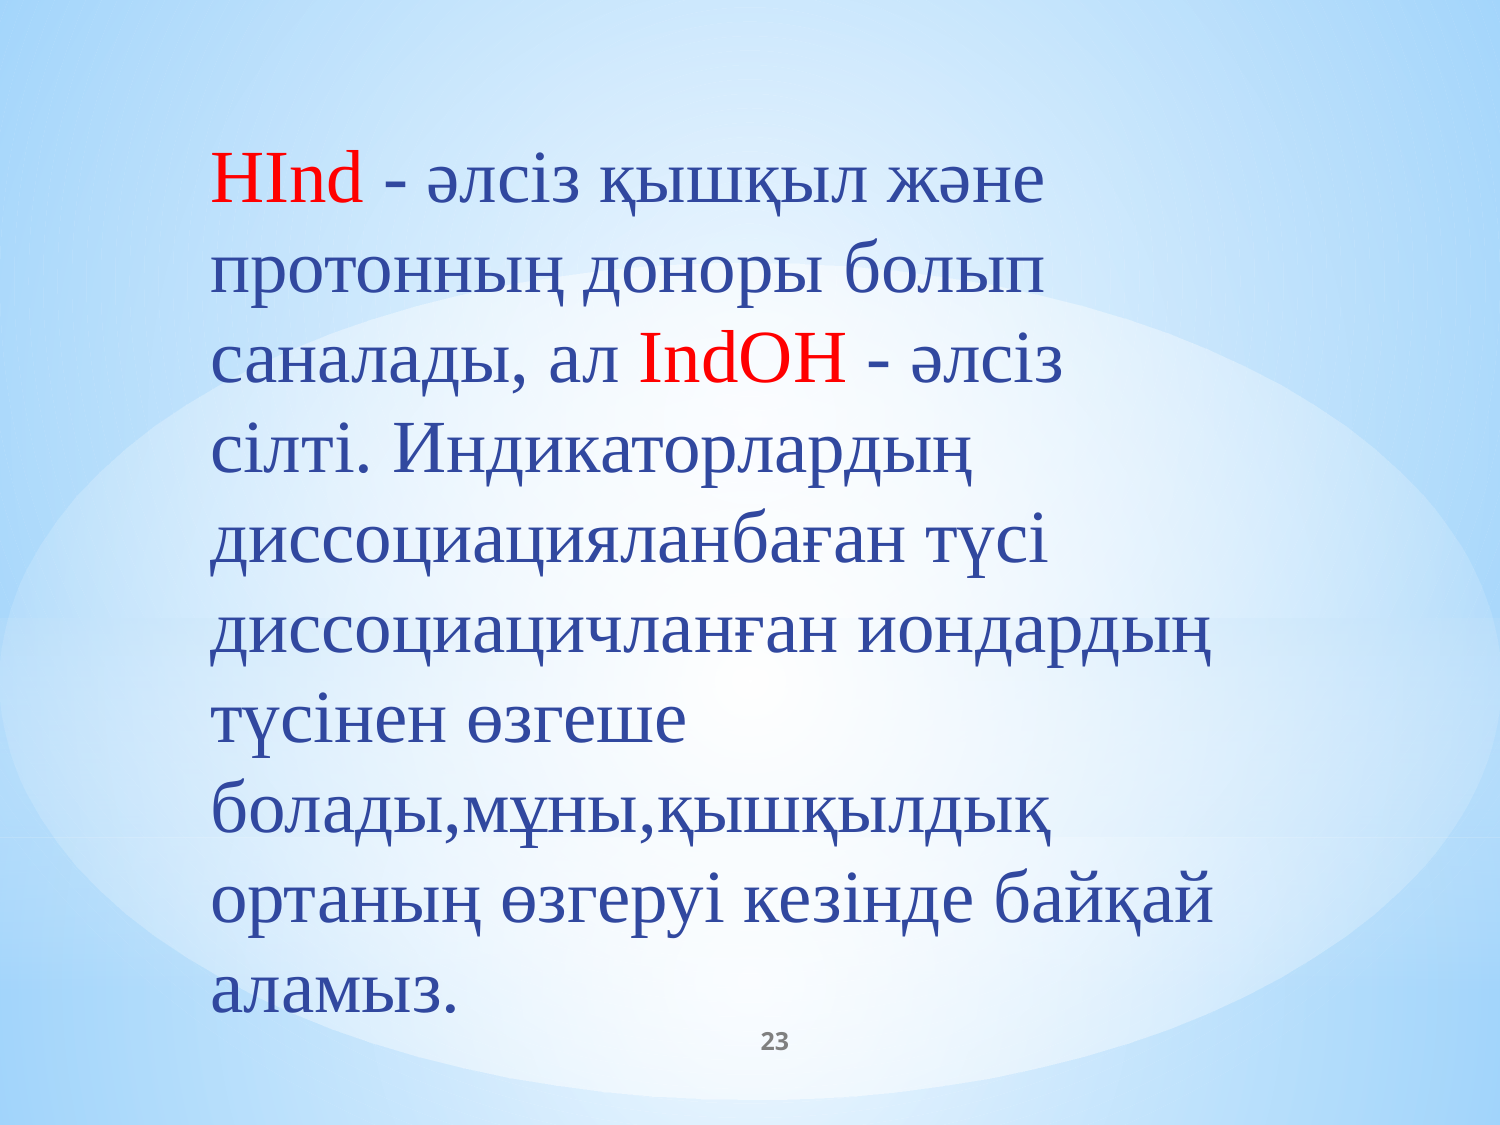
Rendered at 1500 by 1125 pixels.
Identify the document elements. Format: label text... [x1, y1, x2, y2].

slide_number 23 [624, 1012, 925, 1073]
list HІnd - әлсіз қышқыл және протонның доноры болып саналады, ал IndOH - әлсіз сілті. Индикаторлардың диссоциацияланбаған түсі диссоциацичланған иондардың түсінен өзгеше болады,мұны,қышқылдық ортаның өзгеруі кезінде байқай аламыз. [187, 119, 1238, 691]
